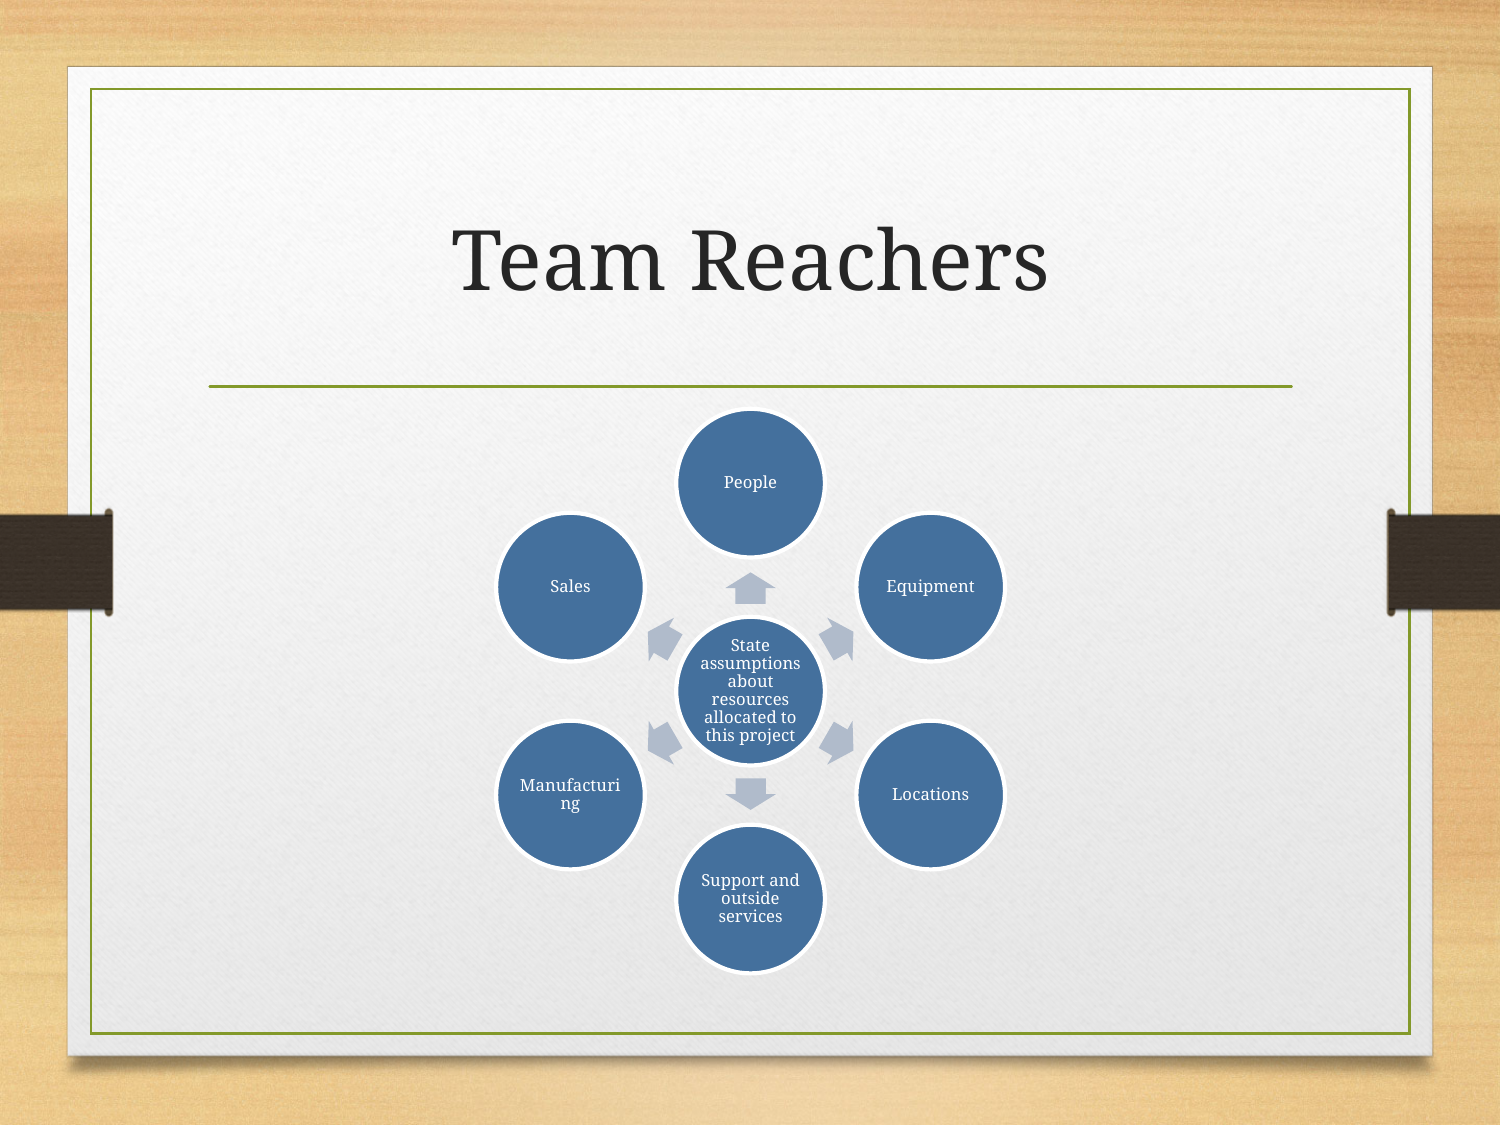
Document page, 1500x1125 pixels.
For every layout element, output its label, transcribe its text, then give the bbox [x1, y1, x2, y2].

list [192, 408, 1309, 974]
picture [0, 0, 1500, 1125]
title Team Reachers [193, 150, 1309, 365]
